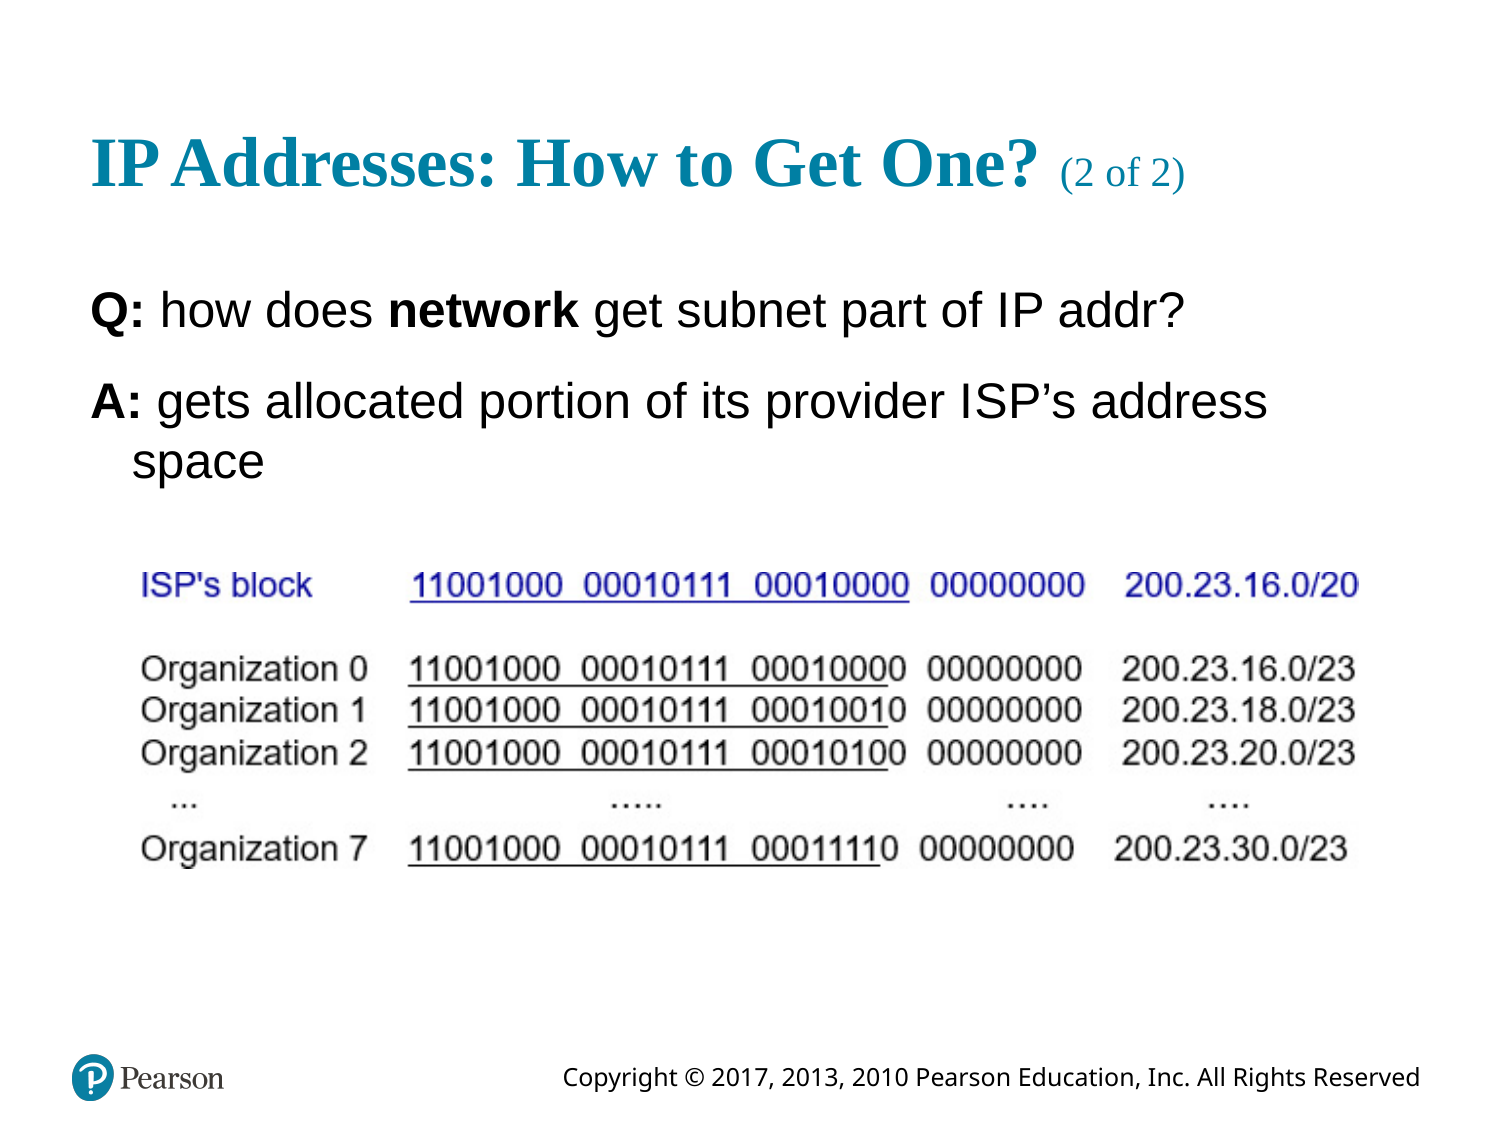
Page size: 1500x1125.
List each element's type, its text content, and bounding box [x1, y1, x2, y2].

list Q: how does network get subnet part of I P addr? A: gets allocated portion of its provider I S P’s address space [75, 262, 1425, 506]
picture [140, 572, 1360, 870]
picture [72, 1087, 83, 1101]
picture [72, 1054, 88, 1070]
title I P Addresses: How to Get One? (2 of 2) [75, 35, 1425, 216]
picture [80, 1063, 106, 1088]
picture [98, 1054, 224, 1101]
